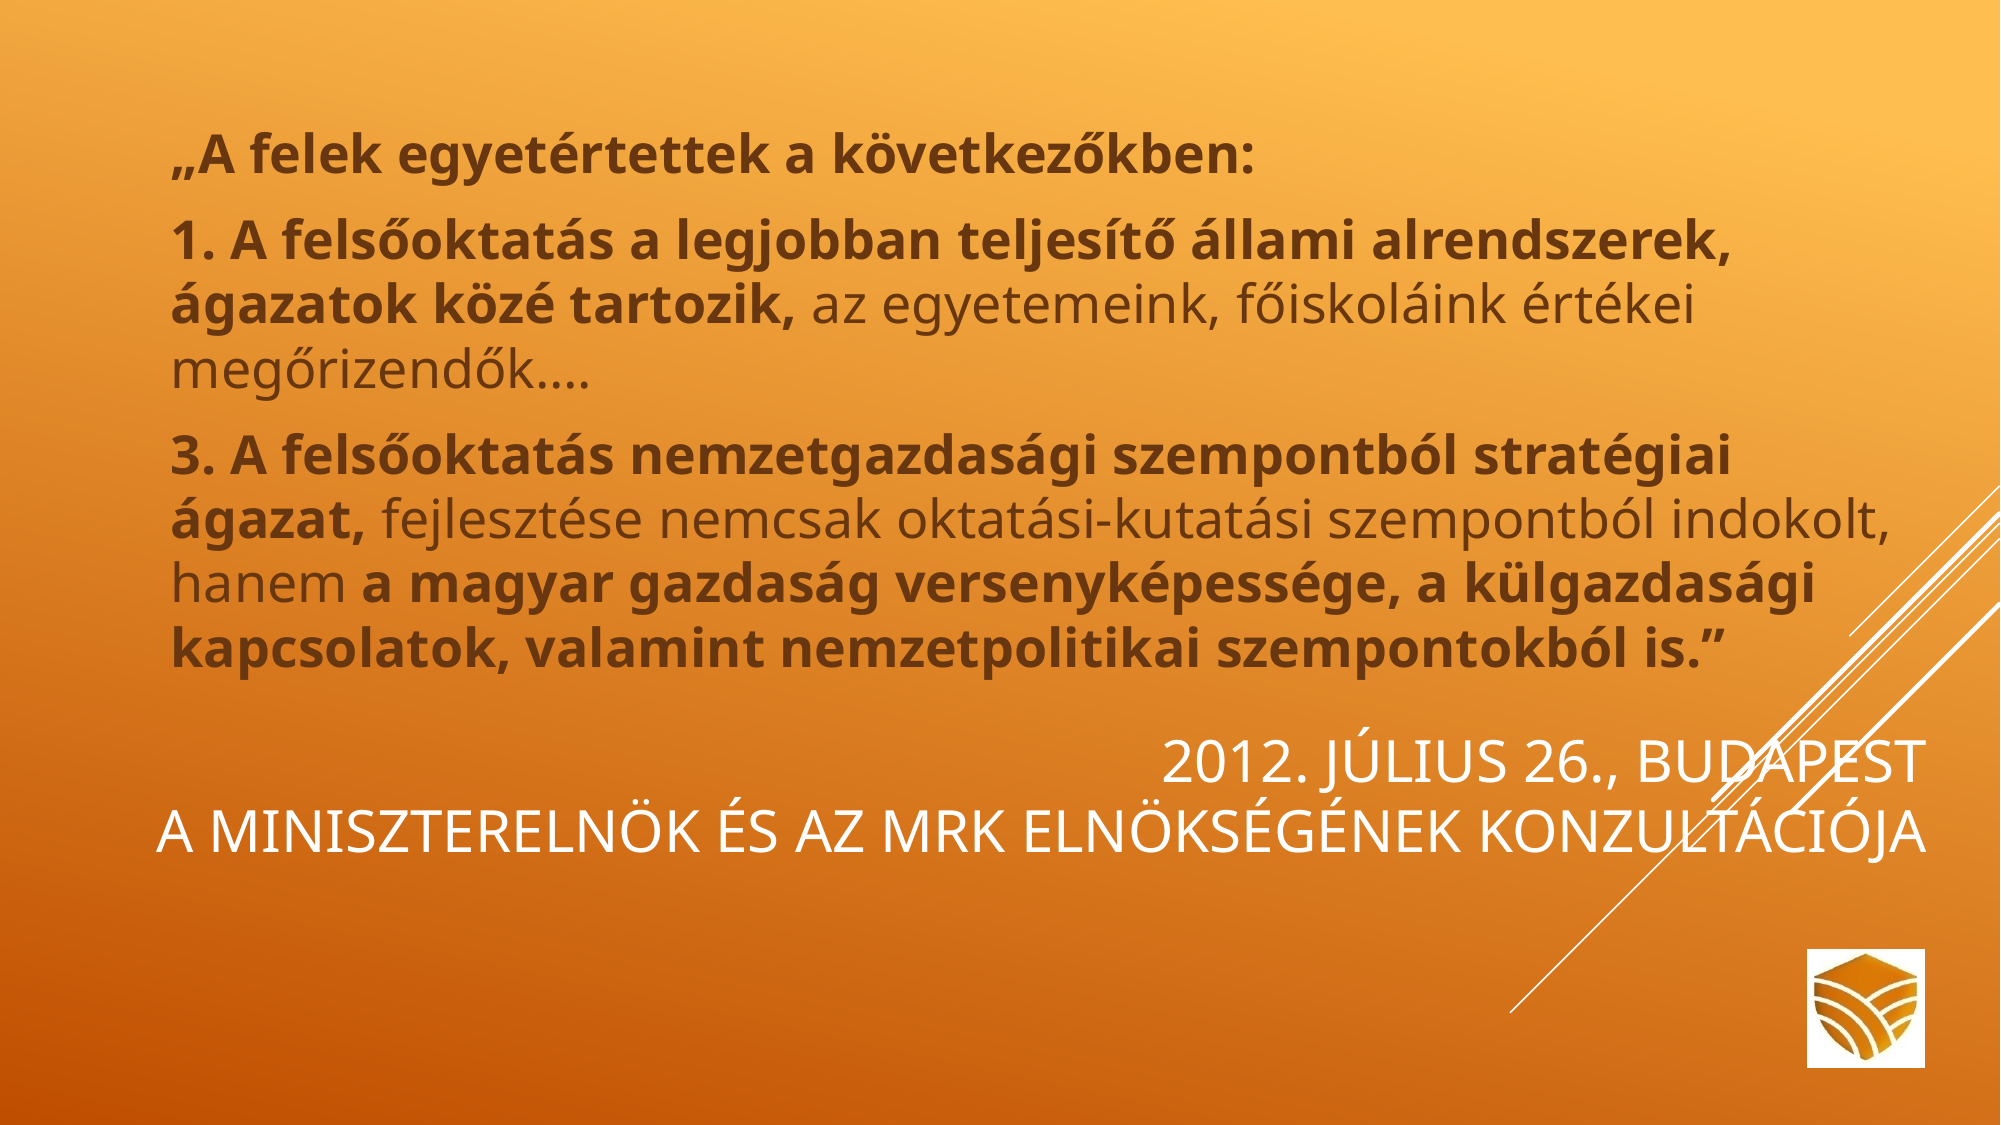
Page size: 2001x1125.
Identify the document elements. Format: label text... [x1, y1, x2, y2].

list „A felek egyetértettek a következőkben: 1. A felsőoktatás a legjobban teljesítő állami alrendszerek, ágazatok közé tartozik, az egyetemeink, főiskoláink értékei megőrizendők…. 3. A felsőoktatás nemzetgazdasági szempontból stratégiai ágazat, fejlesztése nemcsak oktatási-kutatási szempontból indokolt, hanem a magyar gazdaság versenyképessége, a külgazdasági kapcsolatok, valamint nemzetpolitikai szempontokból is.” [112, 112, 1910, 706]
picture [1807, 949, 1925, 1068]
title 2012. Július 26., Budapest A miniszterelnök és az MRK elnökségének konzultációja [106, 718, 1943, 870]
